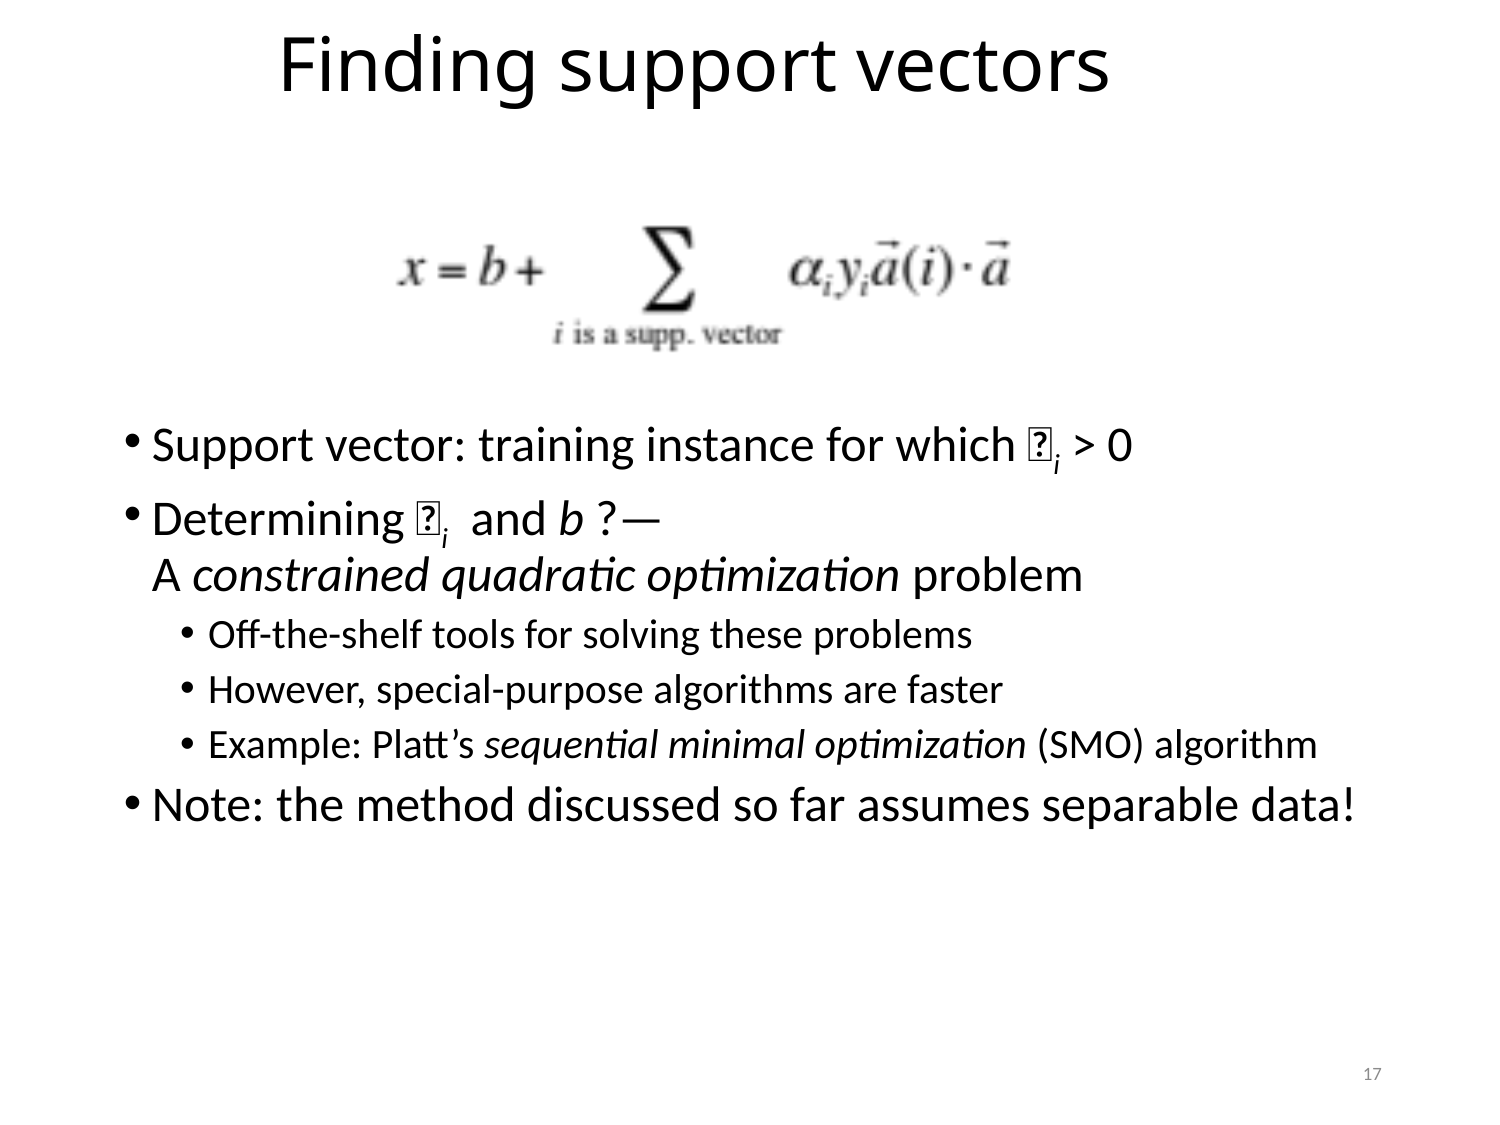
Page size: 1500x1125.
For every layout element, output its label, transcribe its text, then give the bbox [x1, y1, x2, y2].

title Finding support vectors [262, 0, 1500, 148]
list Support vector: training instance for which i > 0 Determining i and b ?— A constrained quadratic optimization problem Off-the-shelf tools for solving these problems However, special-purpose algorithms are faster Example: Platt’s sequential minimal optimization (SMO) algorithm Note: the method discussed so far assumes separable data! [109, 405, 1437, 1058]
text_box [391, 217, 1018, 360]
slide_number 17 [1059, 1042, 1397, 1103]
